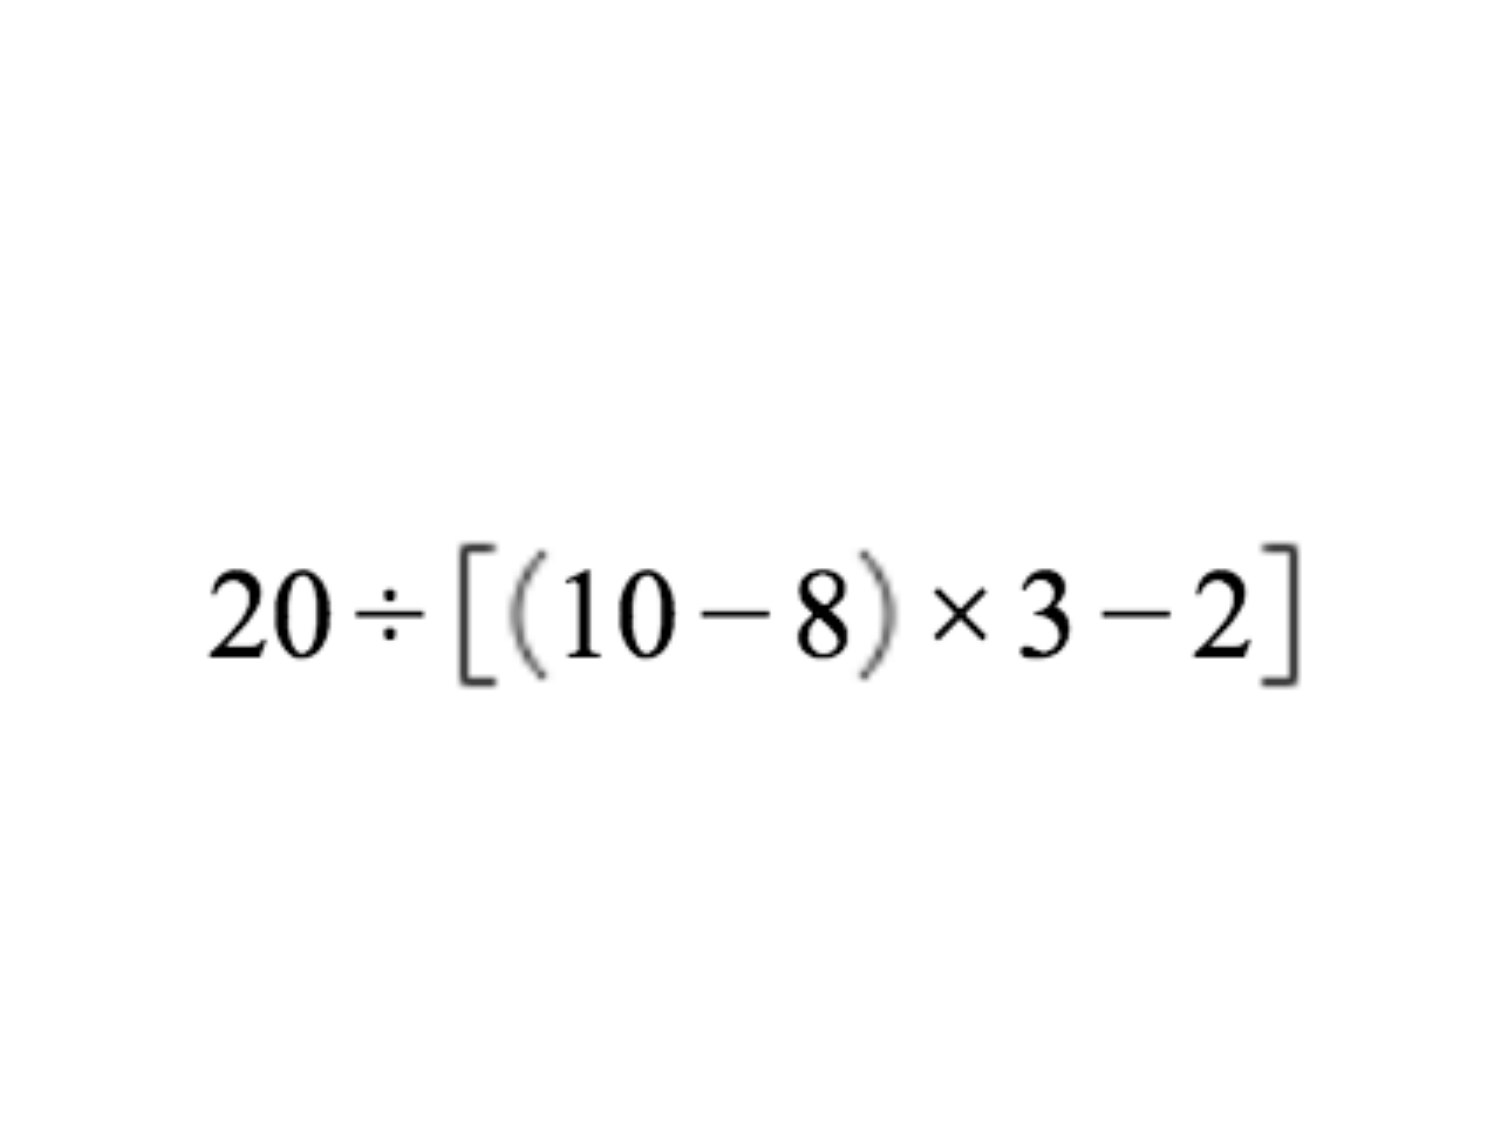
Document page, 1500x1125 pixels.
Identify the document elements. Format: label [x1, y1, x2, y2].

list [74, 262, 1426, 1006]
